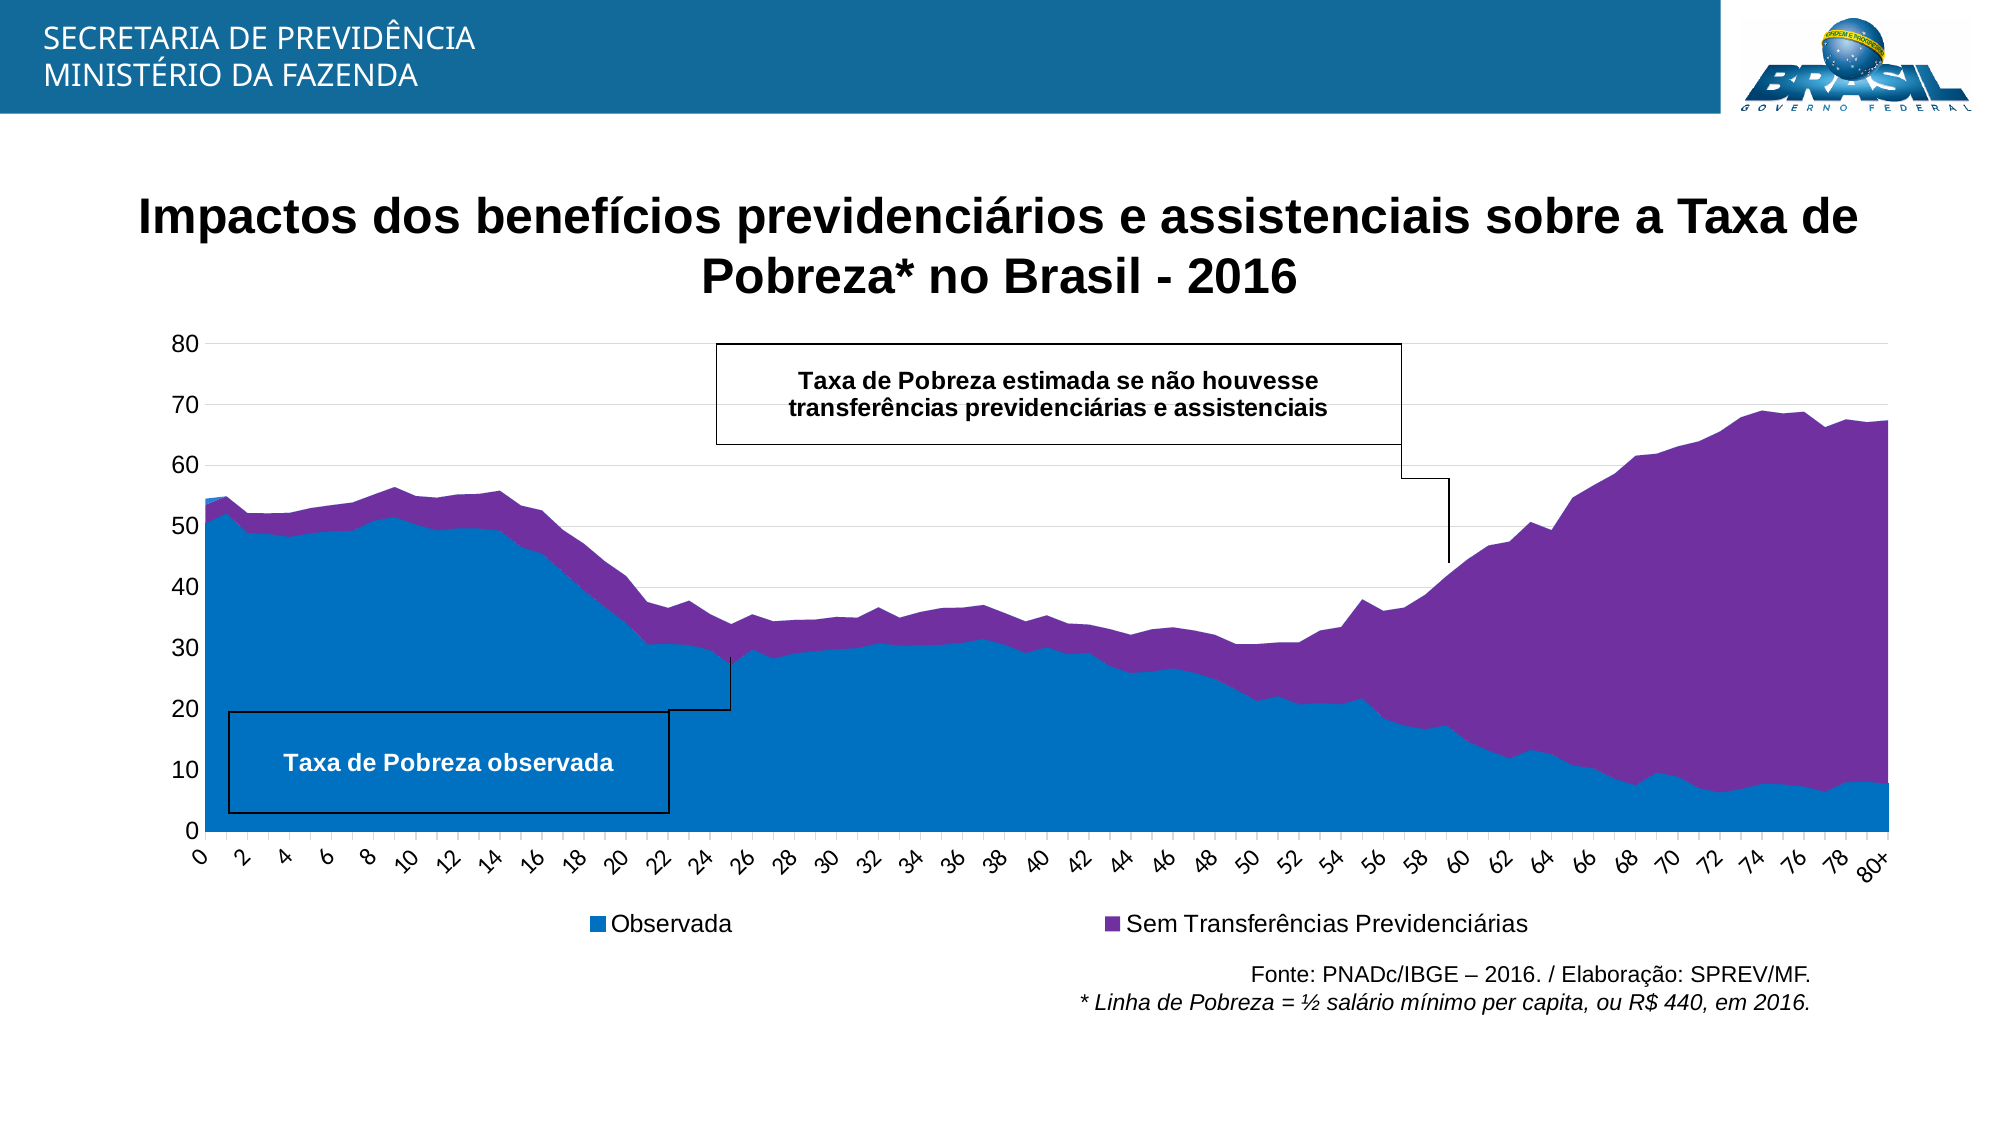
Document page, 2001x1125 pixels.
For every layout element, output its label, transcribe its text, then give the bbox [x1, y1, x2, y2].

chart [78, 314, 1910, 961]
text_box Impactos dos benefícios previdenciários e assistenciais sobre a Taxa de Pobreza* no Brasil - 2016 [54, 137, 1945, 350]
picture [1741, 18, 1972, 111]
text_box Fonte: PNADc/IBGE – 2016. / Elaboração: SPREV/MF. * Linha de Pobreza = ½ salário mínimo per capita, ou R$ 440, em 2016. [173, 970, 1827, 1022]
